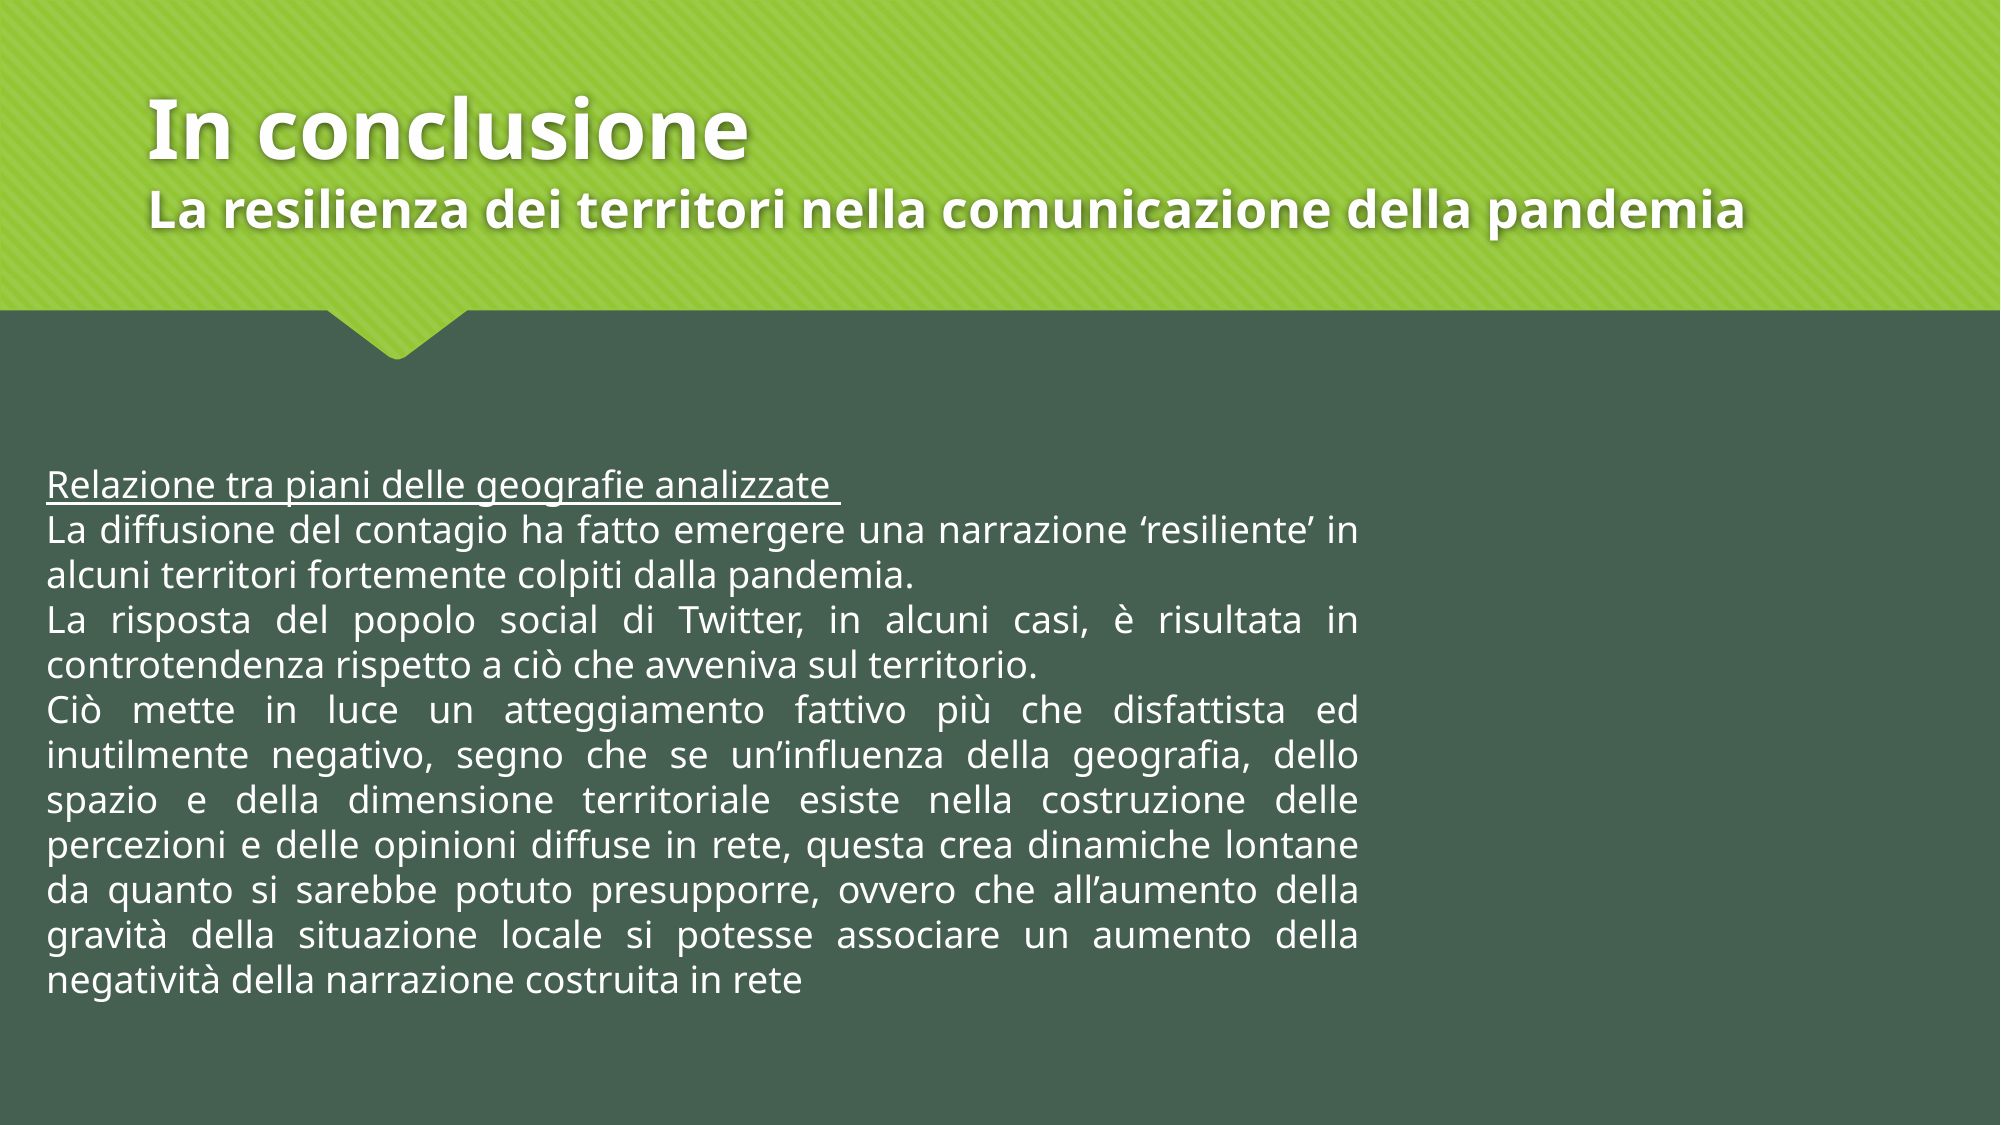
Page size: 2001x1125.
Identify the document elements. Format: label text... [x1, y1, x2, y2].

title In conclusione La resilienza dei territori nella comunicazione della pandemia [132, 73, 2000, 247]
text_box Relazione tra piani delle geografie analizzate La diffusione del contagio ha fatto emergere una narrazione ‘resiliente’ in alcuni territori fortemente colpiti dalla pandemia. La risposta del popolo social di Twitter, in alcuni casi, è risultata in controtendenza rispetto a ciò che avveniva sul territorio. Ciò mette in luce un atteggiamento fattivo più che disfattista ed inutilmente negativo, segno che se un’influenza della geografia, dello spazio e della dimensione territoriale esiste nella costruzione delle percezioni e delle opinioni diffuse in rete, questa crea dinamiche lontane da quanto si sarebbe potuto presupporre, ovvero che all’aumento della gravità della situazione locale si potesse associare un aumento della negatività della narrazione costruita in rete [31, 454, 1376, 1009]
